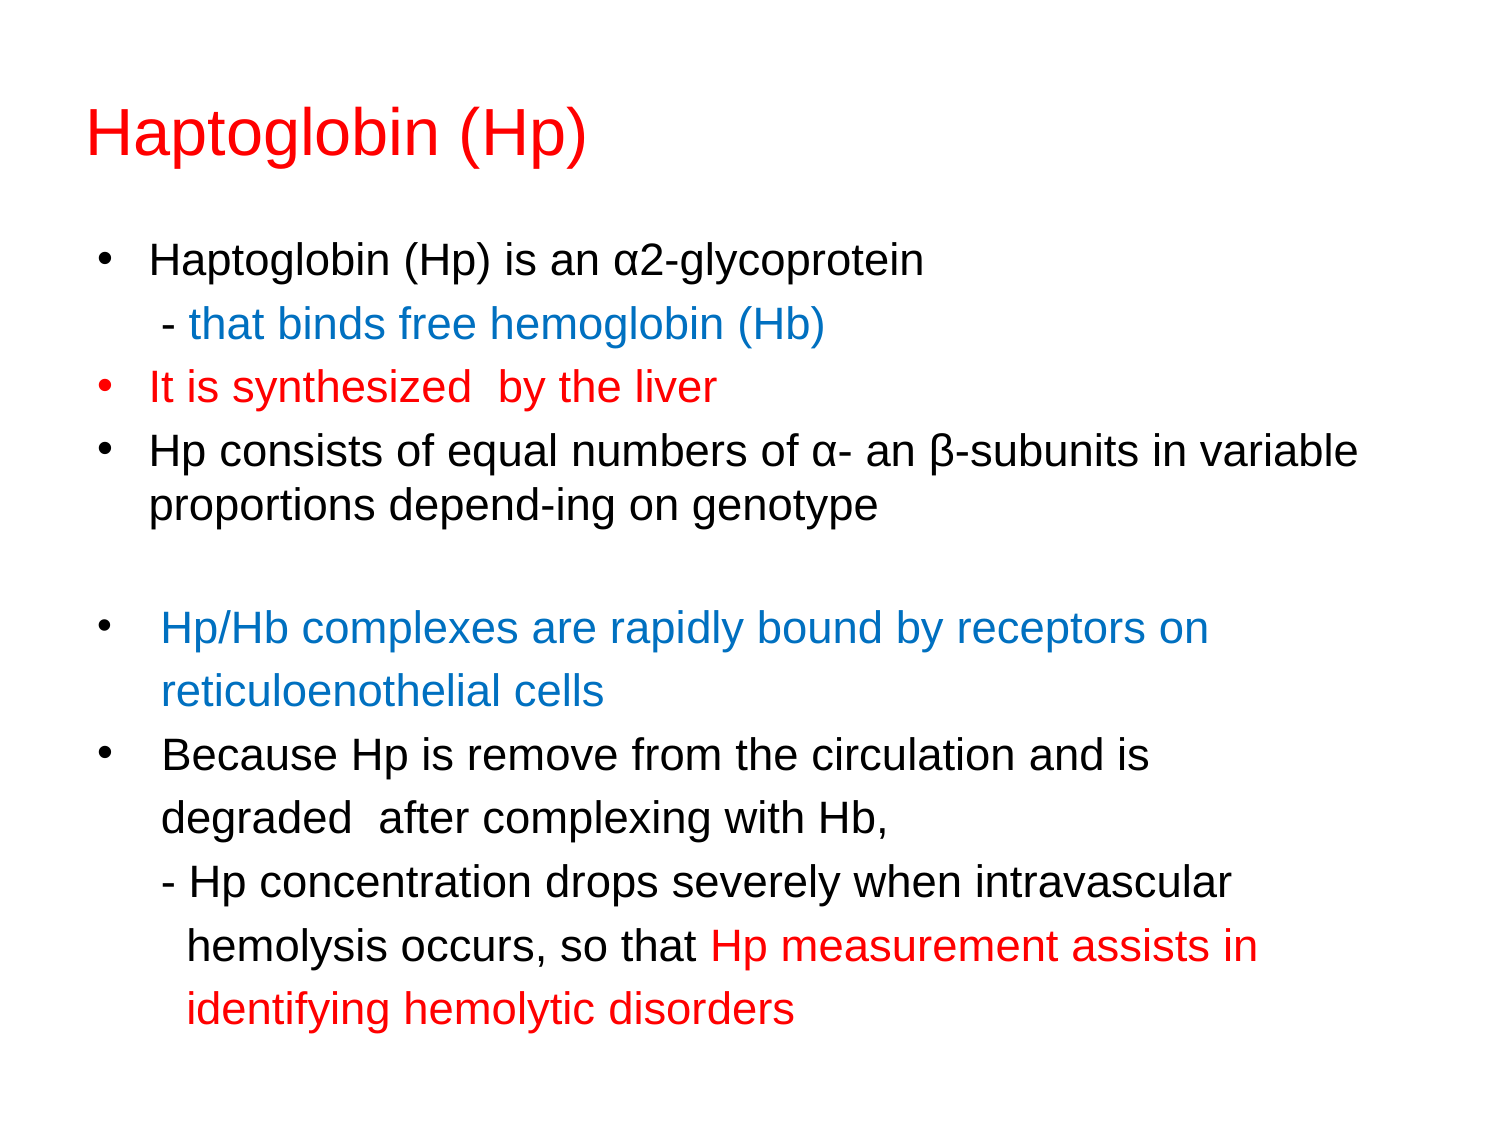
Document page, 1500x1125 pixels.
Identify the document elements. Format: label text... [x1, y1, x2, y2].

list Haptoglobin (Hp) is an α2-glycoprotein - that binds free hemoglobin (Hb) It is synthesized by the liver Hp consists of equal numbers of α- an β-subunits in variable proportions depend-ing on genotype Hp/Hb complexes are rapidly bound by receptors on reticuloenothelial cells Because Hp is remove from the circulation and is degraded after complexing with Hb, - Hp concentration drops severely when intravascular hemolysis occurs, so that Hp measurement assists in identifying hemolytic disorders [82, 222, 1432, 1052]
title Haptoglobin (Hp) [70, 35, 1421, 223]
